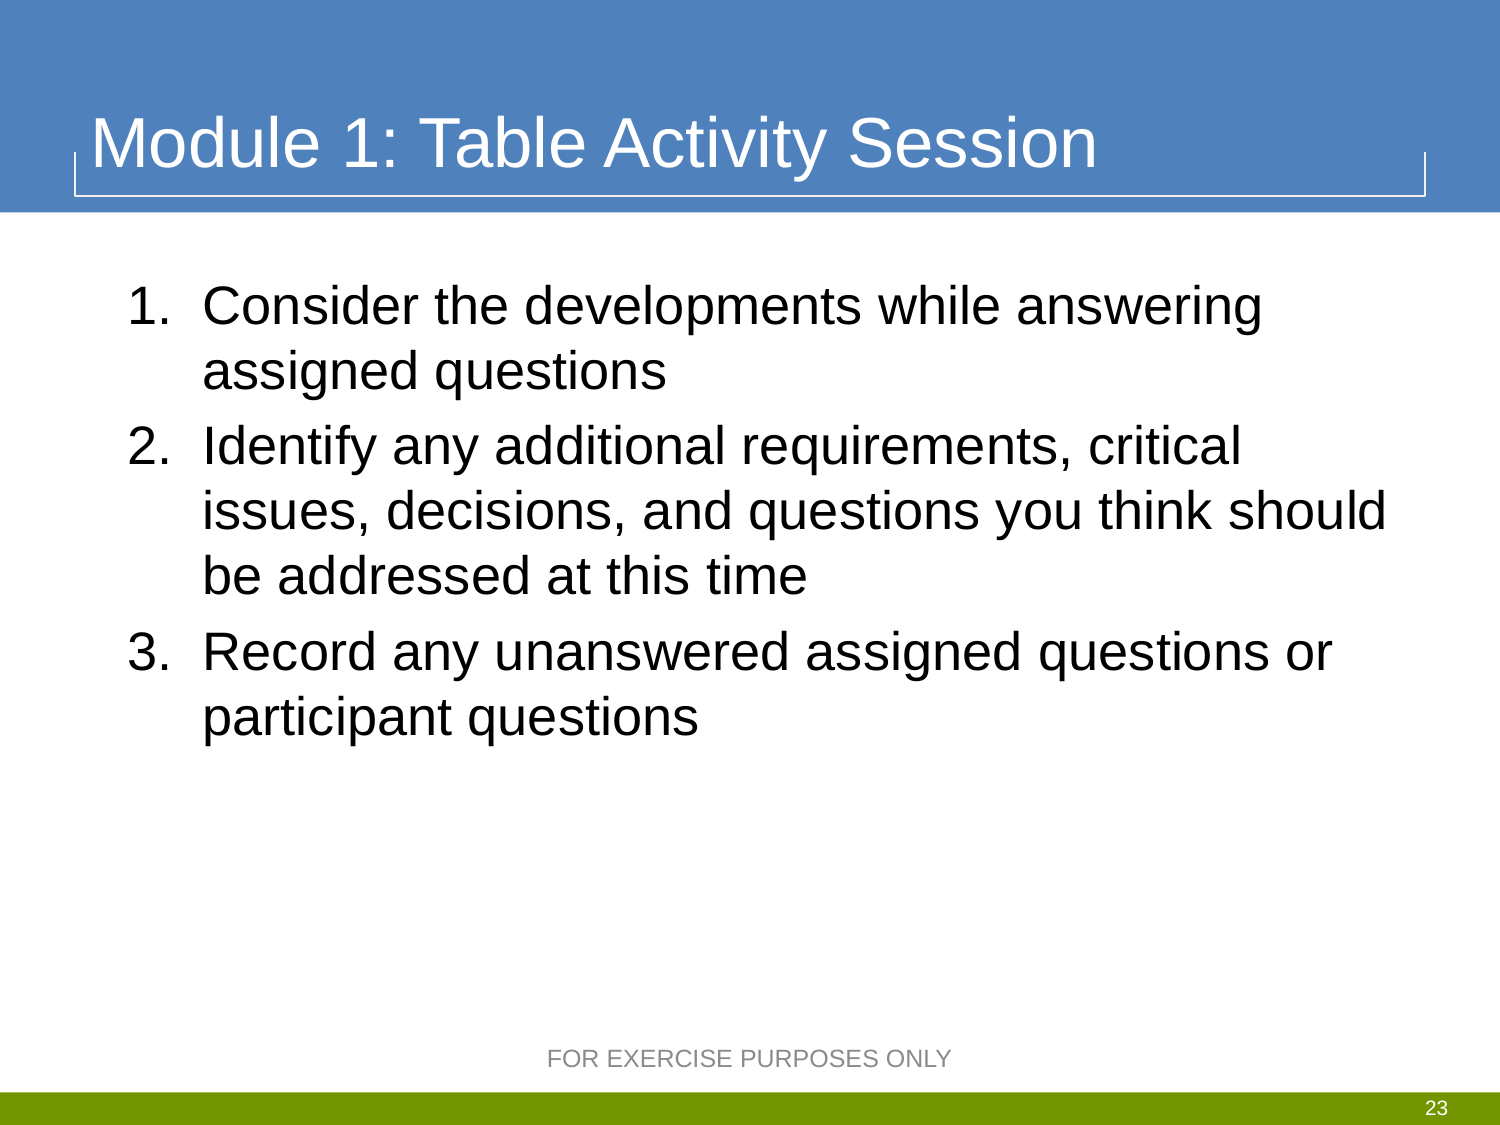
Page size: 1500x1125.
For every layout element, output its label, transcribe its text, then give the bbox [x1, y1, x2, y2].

footer FOR EXERCISE PURPOSES ONLY [512, 1042, 988, 1103]
list Consider the developments while answering assigned questions Identify any additional requirements, critical issues, decisions, and questions you think should be addressed at this time Record any unanswered assigned questions or participant questions [74, 262, 1426, 1006]
title Module 1: Table Activity Session [74, 44, 1426, 233]
